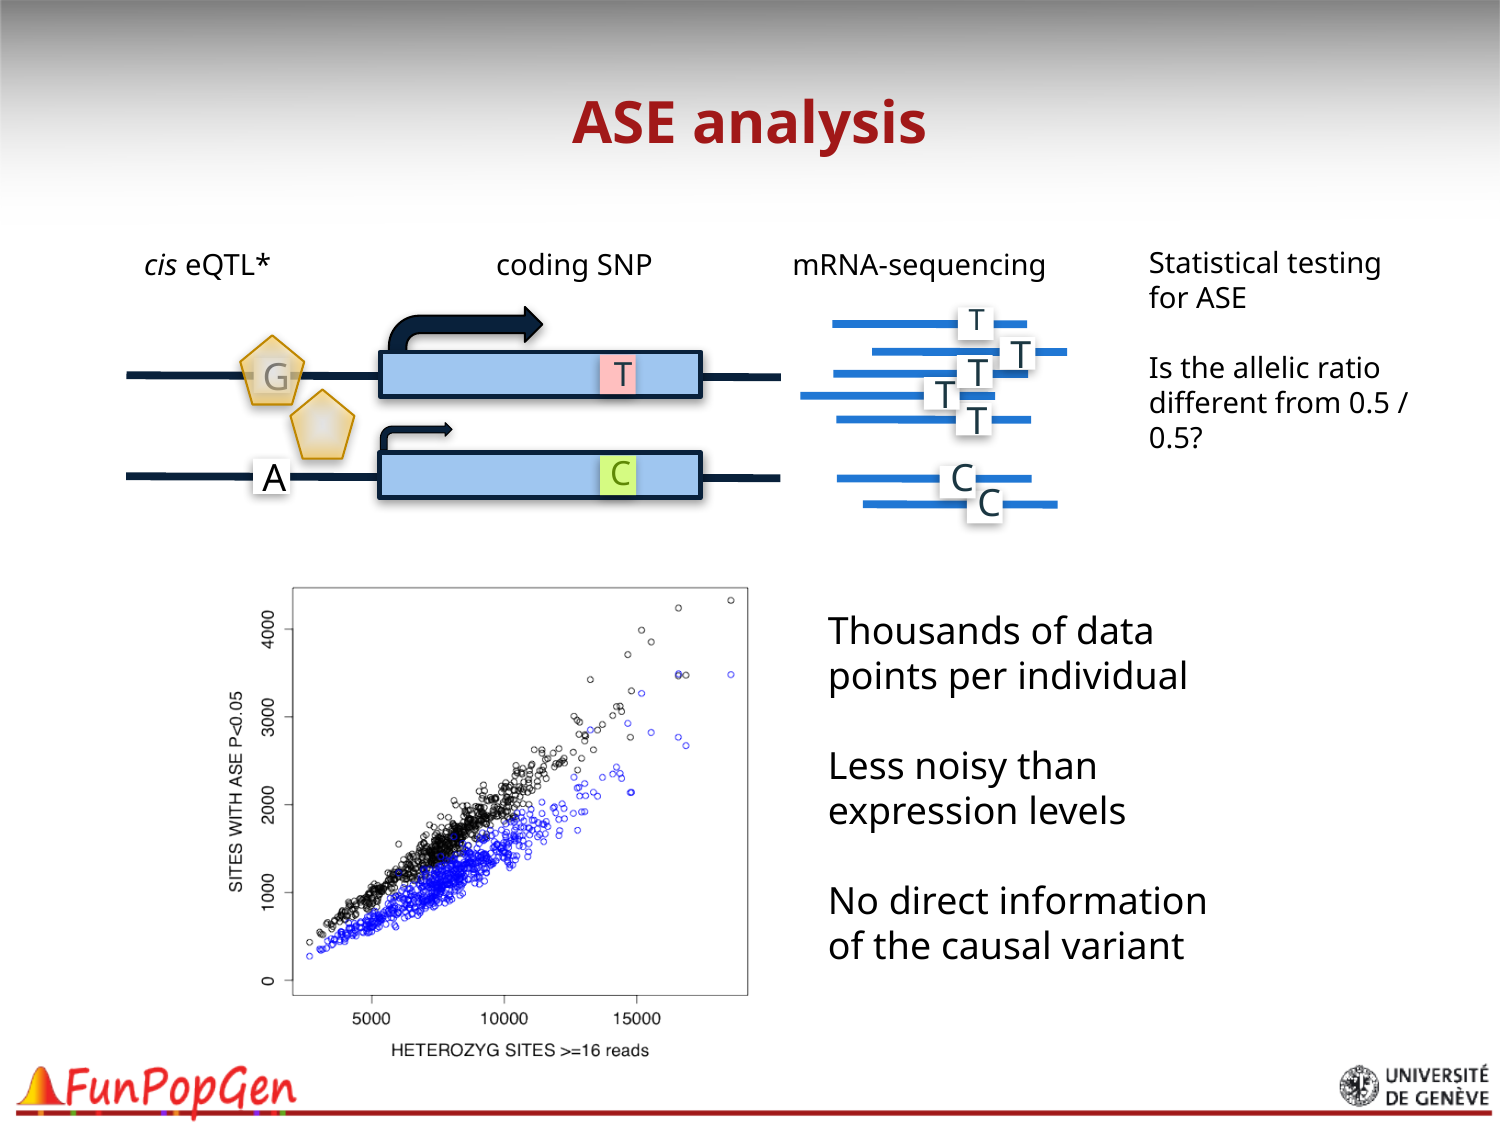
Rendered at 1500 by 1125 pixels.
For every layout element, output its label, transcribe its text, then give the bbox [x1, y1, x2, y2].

picture [0, 0, 1500, 1125]
text_box Thousands of data points per individual Less noisy than expression levels No direct information of the causal variant [813, 599, 1238, 975]
text_box [90, 212, 1410, 950]
text_box Statistical testing for ASE Is the allelic ratio different from 0.5 / 0.5? [1134, 237, 1424, 462]
title ASE analysis [90, 17, 1410, 163]
text_box cis eQTL* [129, 238, 287, 289]
text_box coding SNP [481, 238, 668, 289]
text_box mRNA-sequencing [777, 238, 1062, 289]
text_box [125, 293, 1068, 579]
